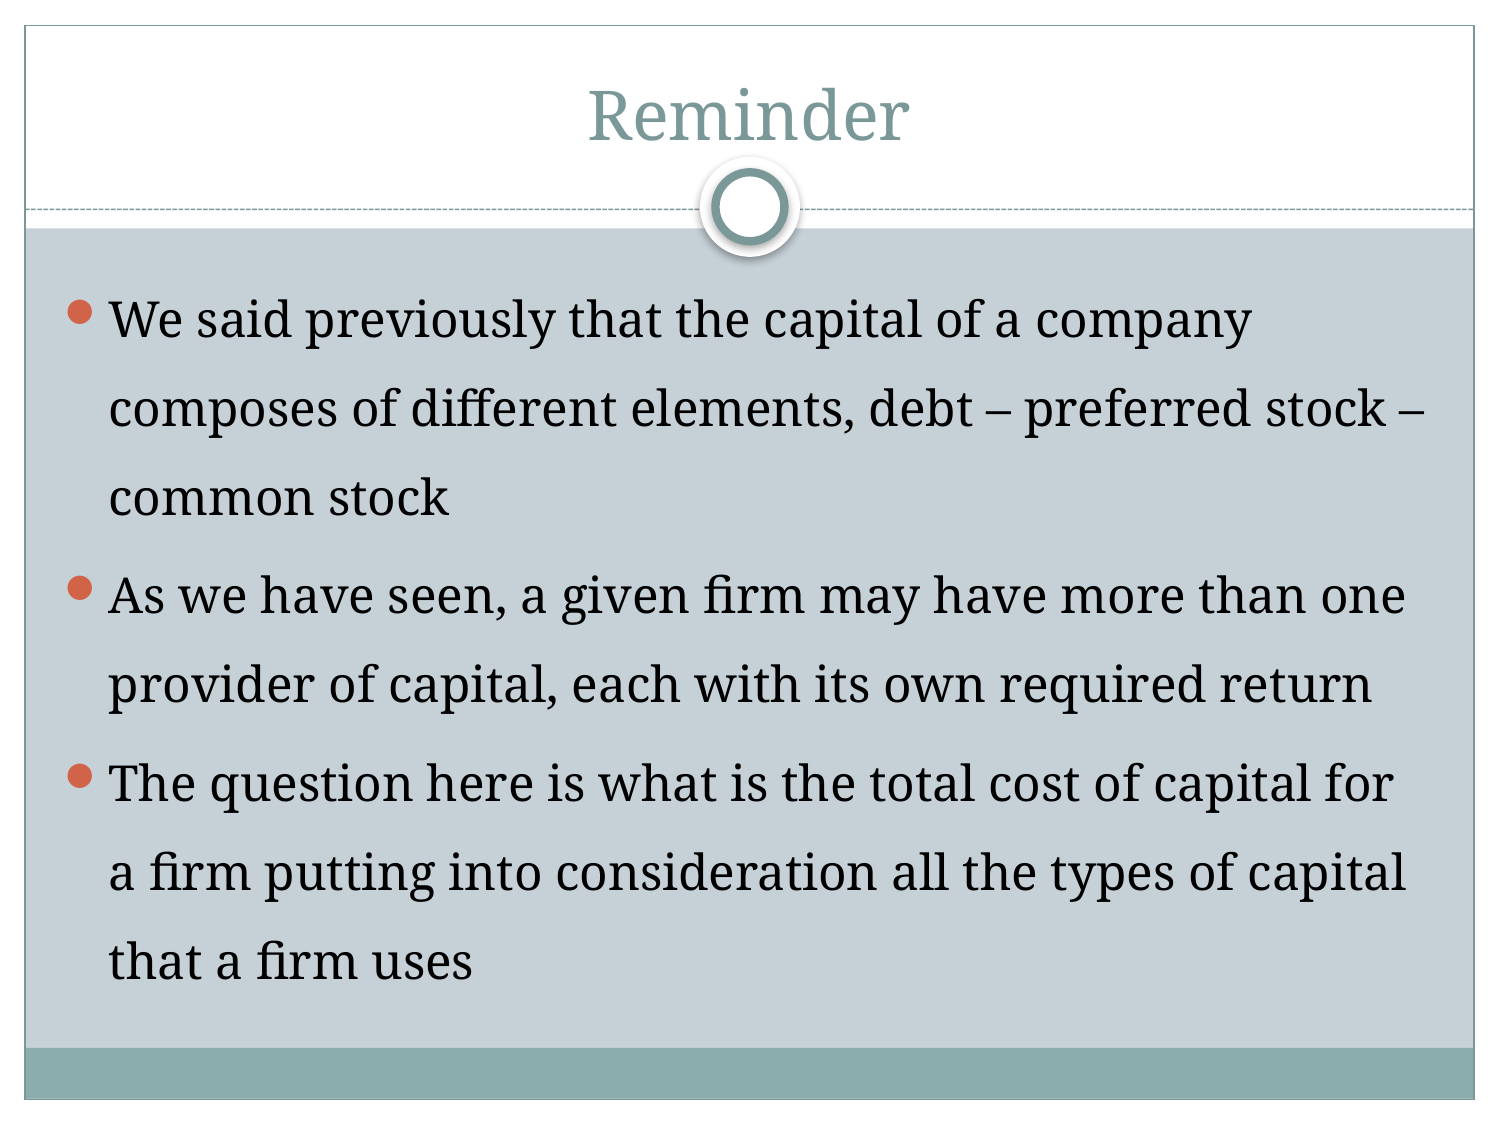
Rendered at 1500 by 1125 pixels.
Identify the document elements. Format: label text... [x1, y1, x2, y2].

title Reminder [49, 37, 1450, 162]
list We said previously that the capital of a company composes of different elements, debt – preferred stock – common stock As we have seen, a given firm may have more than one provider of capital, each with its own required return The question here is what is the total cost of capital for a firm putting into consideration all the types of capital that a firm uses [49, 250, 1445, 1001]
